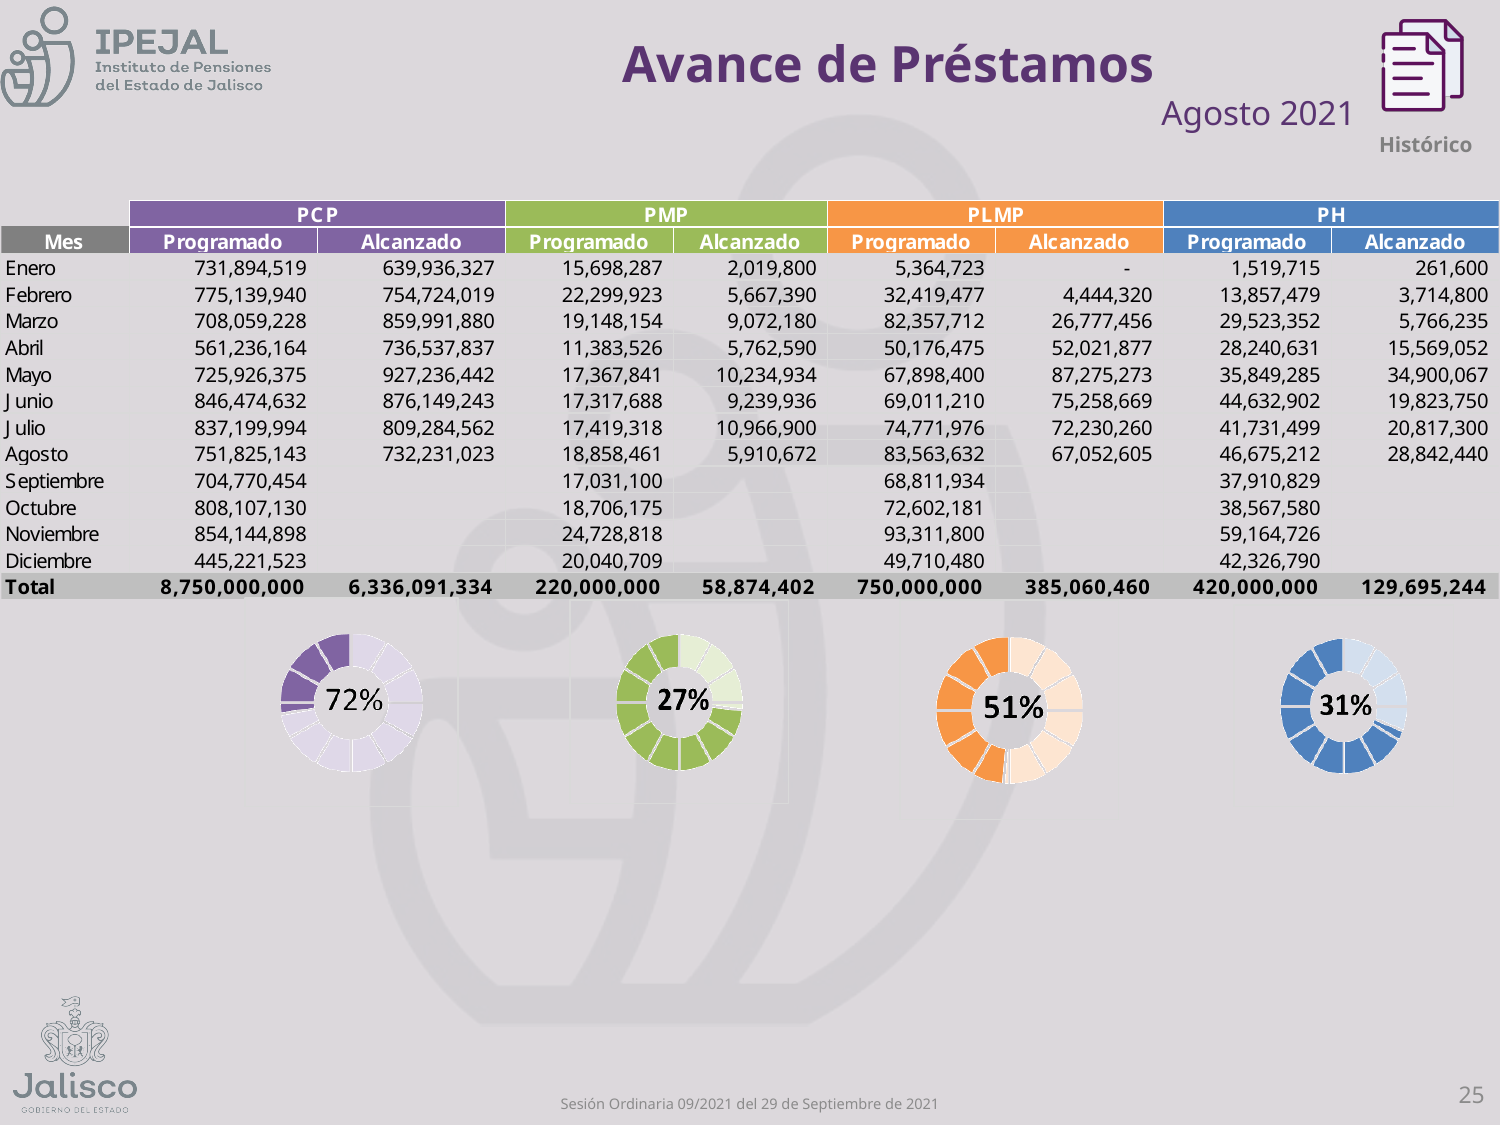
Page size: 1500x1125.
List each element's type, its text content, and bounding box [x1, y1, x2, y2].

picture [0, 6, 271, 107]
picture [1233, 603, 1455, 807]
text_box Avance de Préstamos [277, 32, 1340, 158]
picture [0, 988, 166, 1125]
picture [1343, 0, 1500, 150]
text_box Histórico [1358, 161, 1493, 165]
slide_number 25 [1411, 1066, 1500, 1125]
footer Sesión Ordinaria 09/2021 del 29 de Septiembre de 2021 [472, 1074, 1028, 1125]
text_box Agosto 2021 [1102, 84, 1337, 140]
picture [0, 199, 1500, 820]
